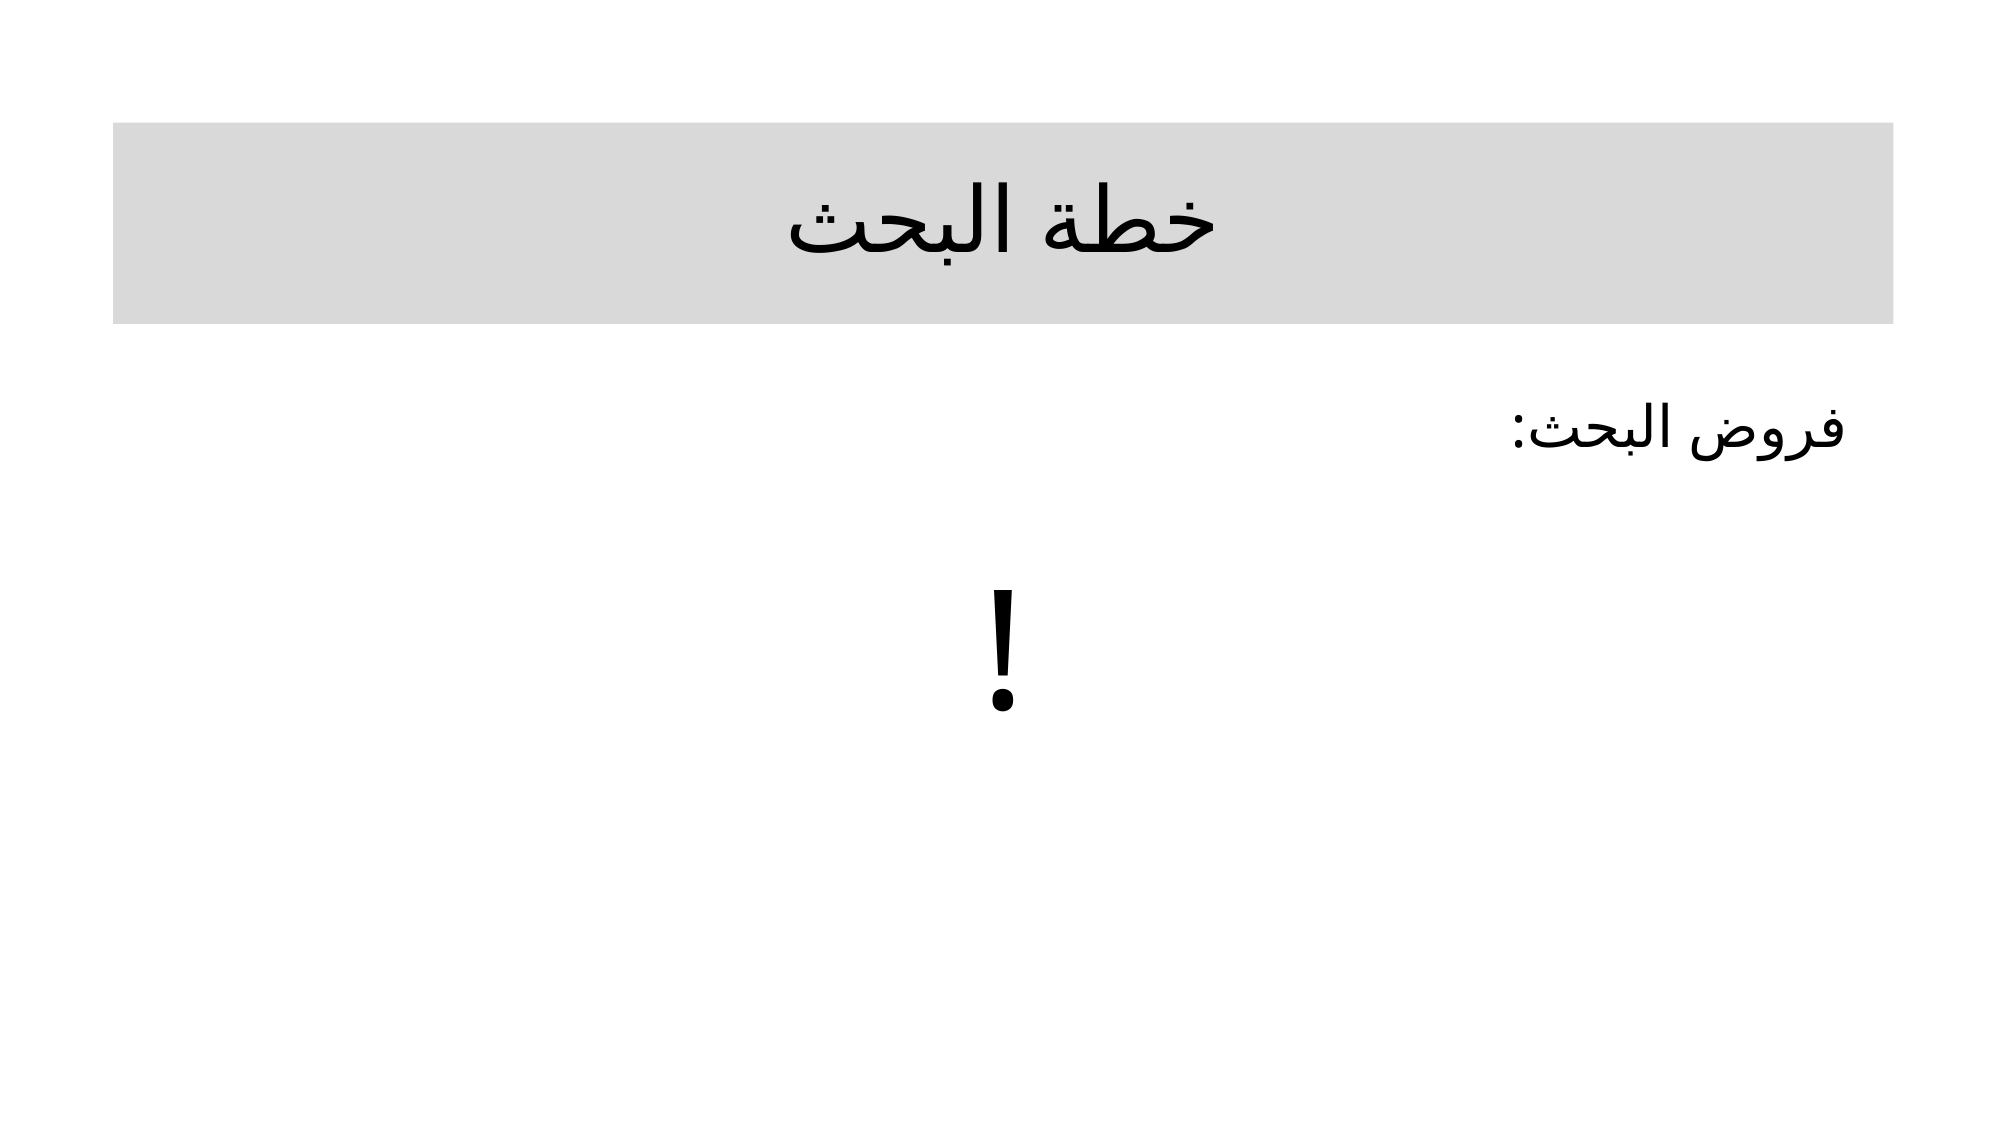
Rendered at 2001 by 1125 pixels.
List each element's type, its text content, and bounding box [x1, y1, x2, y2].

title خطة البحث [113, 122, 1894, 324]
list فروض البحث: ! [137, 299, 1863, 1014]
